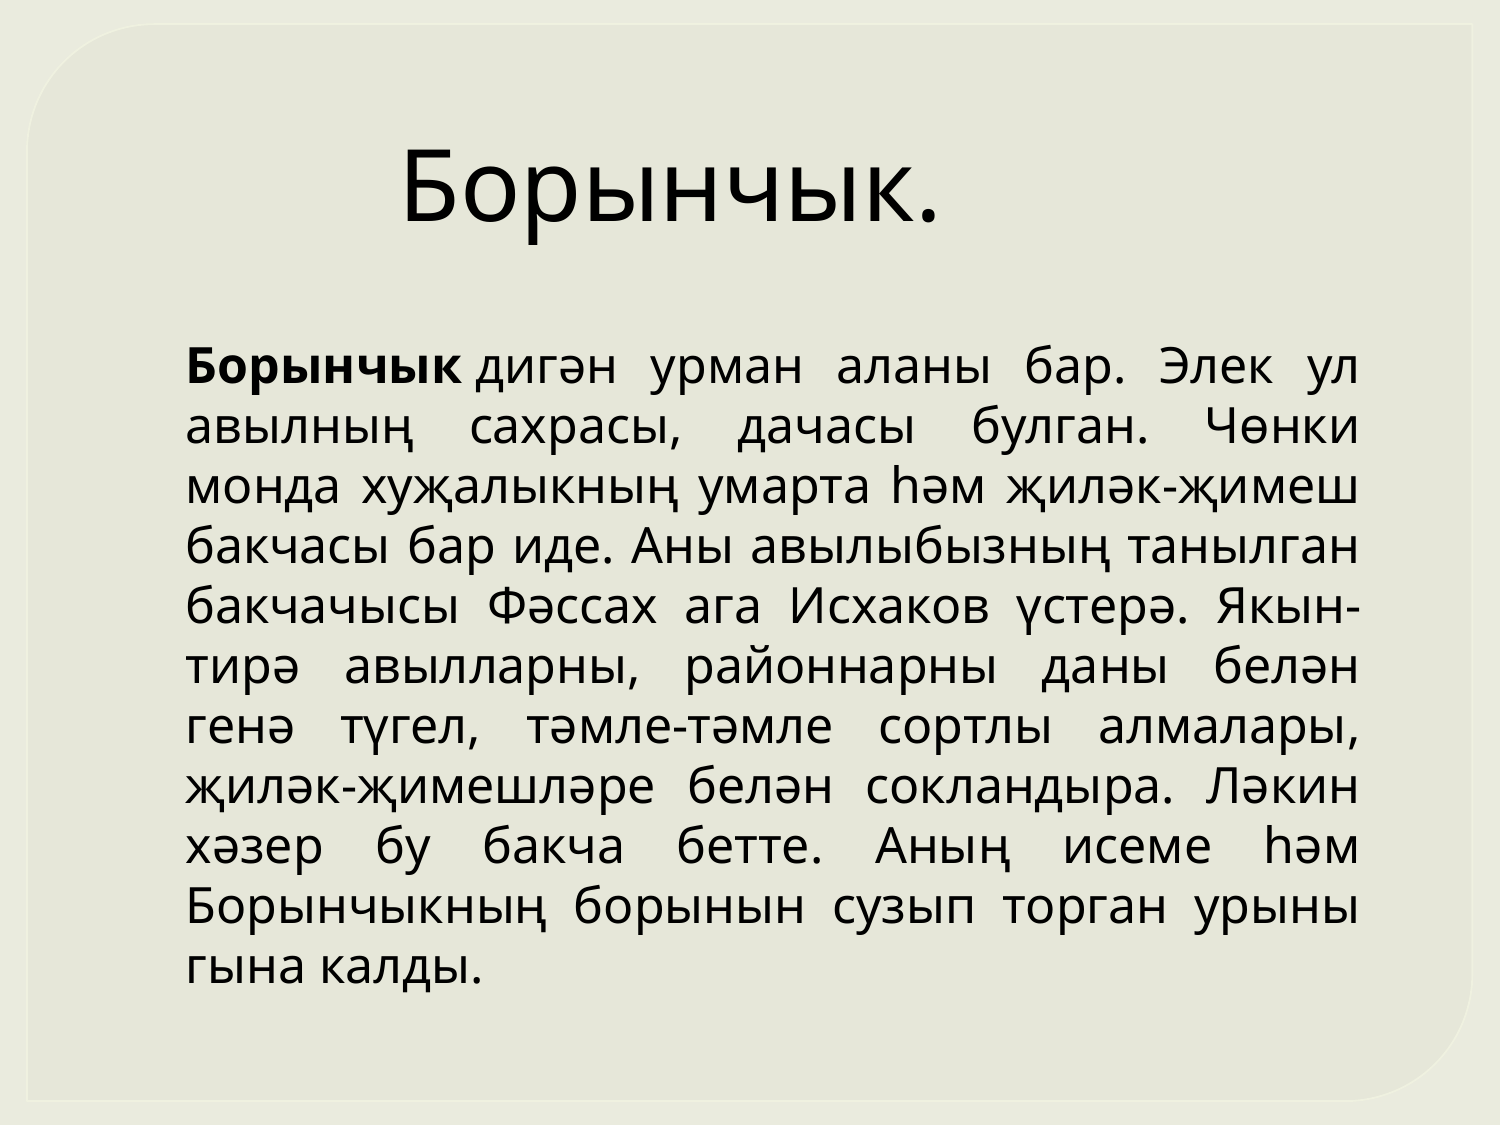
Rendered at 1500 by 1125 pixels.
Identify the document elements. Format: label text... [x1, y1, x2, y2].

text_box Борынчык. [383, 113, 1164, 249]
text_box Борынчык дигән урман аланы бар. Элек ул авылның сахрасы, дачасы булган. Чөнки монда хуҗалыкның умарта һәм җиләк-җимеш бакчасы бар иде. Аны авылыбызның танылган бакчачысы Фәссах ага Исхаков үстерә. Якын-тирә авылларны, районнарны даны белән генә түгел, тәмле-тәмле сортлы алмалары, җиләк-җимешләре белән сокландыра. Ләкин хәзер бу бакча бетте. Аның исеме һәм Борынчыкның борынын сузып торган урыны гына калды. [171, 326, 1376, 1001]
